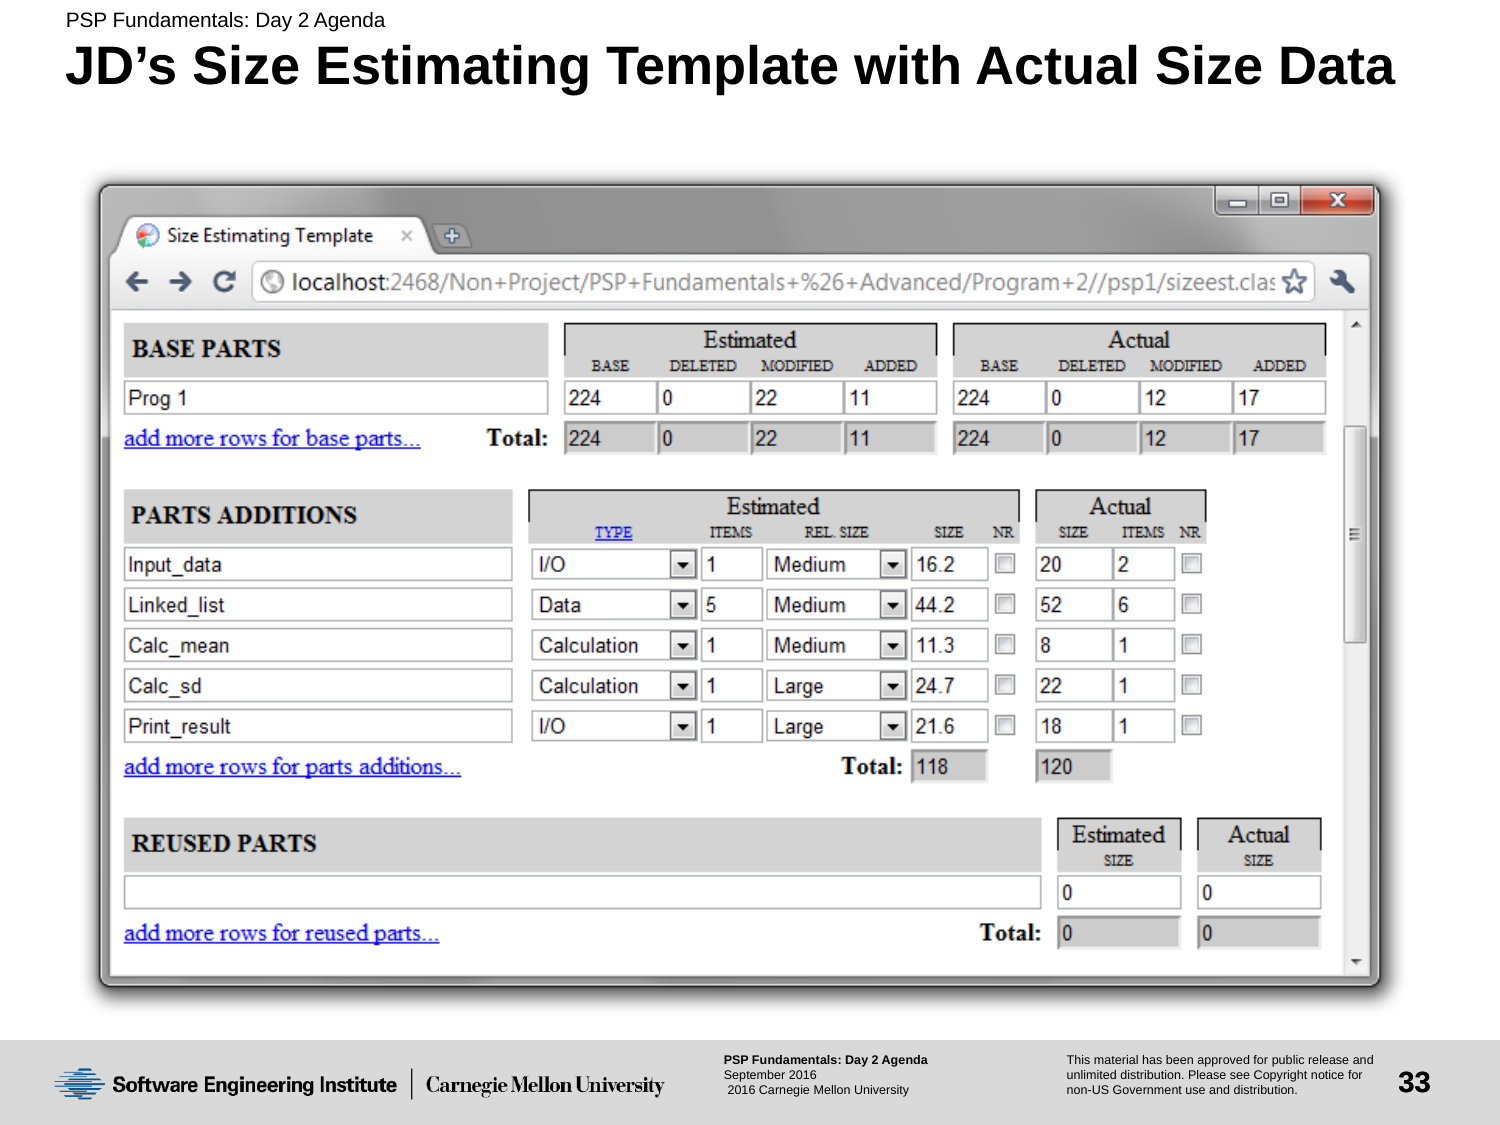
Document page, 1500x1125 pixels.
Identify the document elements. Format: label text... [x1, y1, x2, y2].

title JD’s Size Estimating Template with Actual Size Data [65, 37, 1430, 148]
picture [46, 1061, 673, 1104]
picture [79, 166, 1409, 1017]
